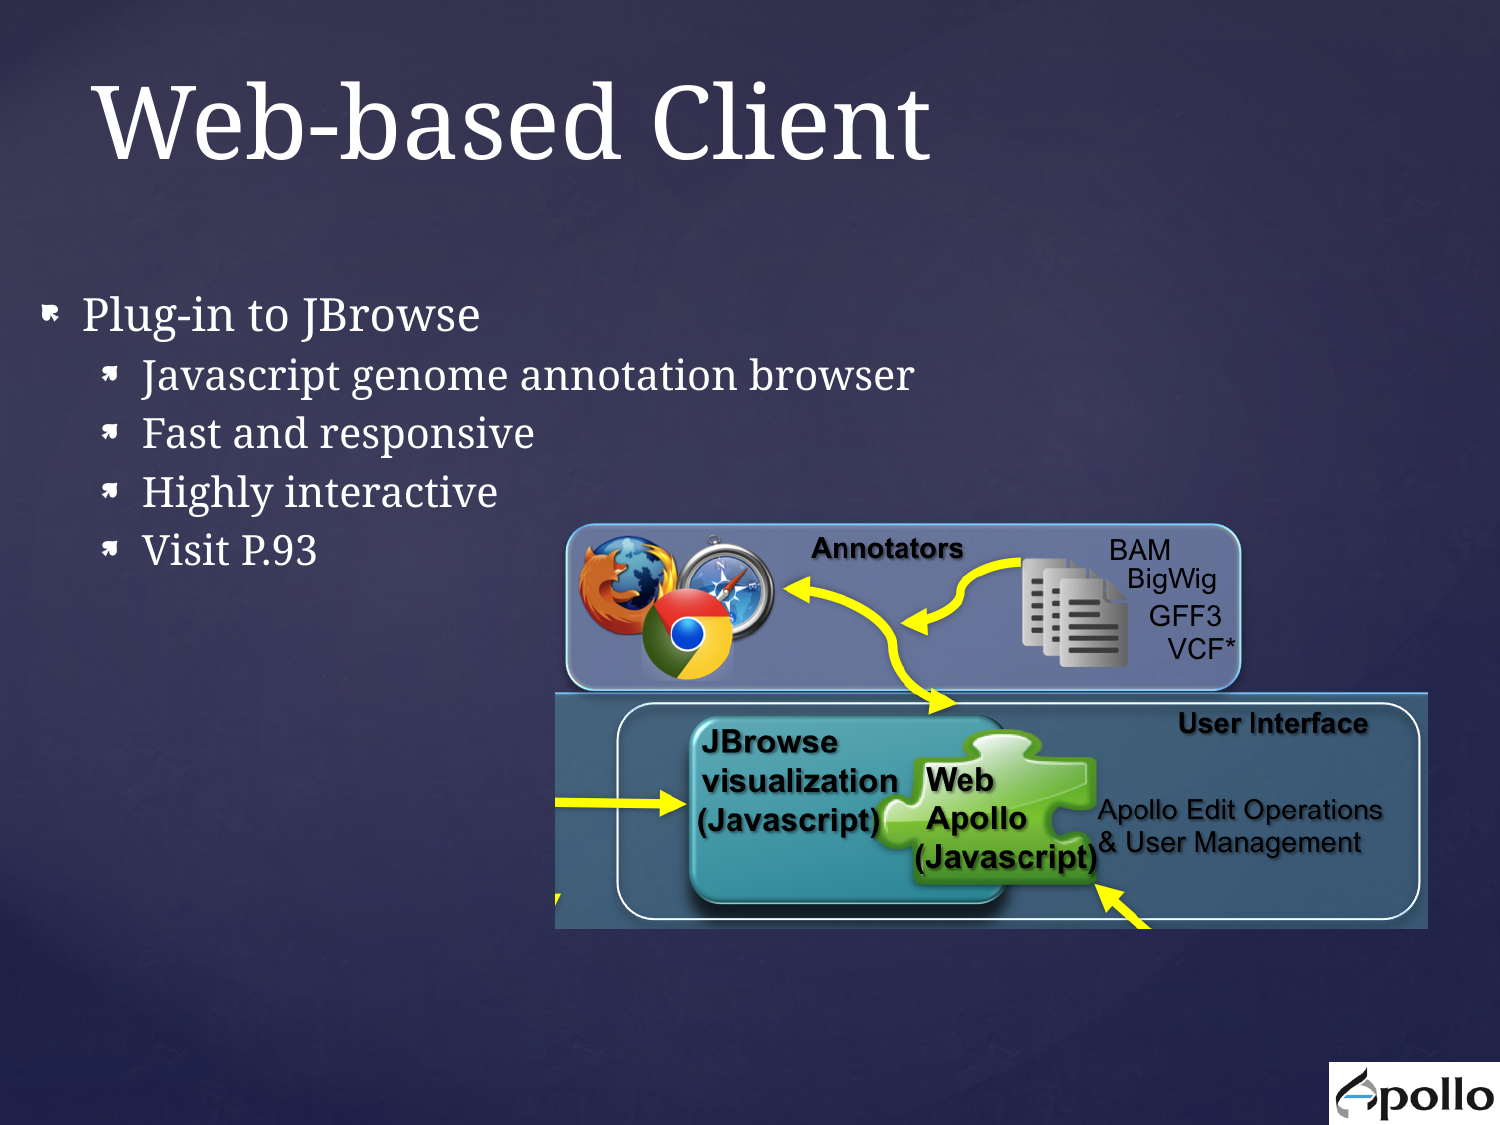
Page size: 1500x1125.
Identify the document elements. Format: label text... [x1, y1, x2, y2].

list Plug-in to JBrowse Javascript genome annotation browser Fast and responsive Highly interactive Visit P.93 [21, 191, 1250, 732]
picture [1328, 1062, 1500, 1125]
title Web-based Client [75, 37, 1313, 188]
picture [555, 518, 1428, 930]
